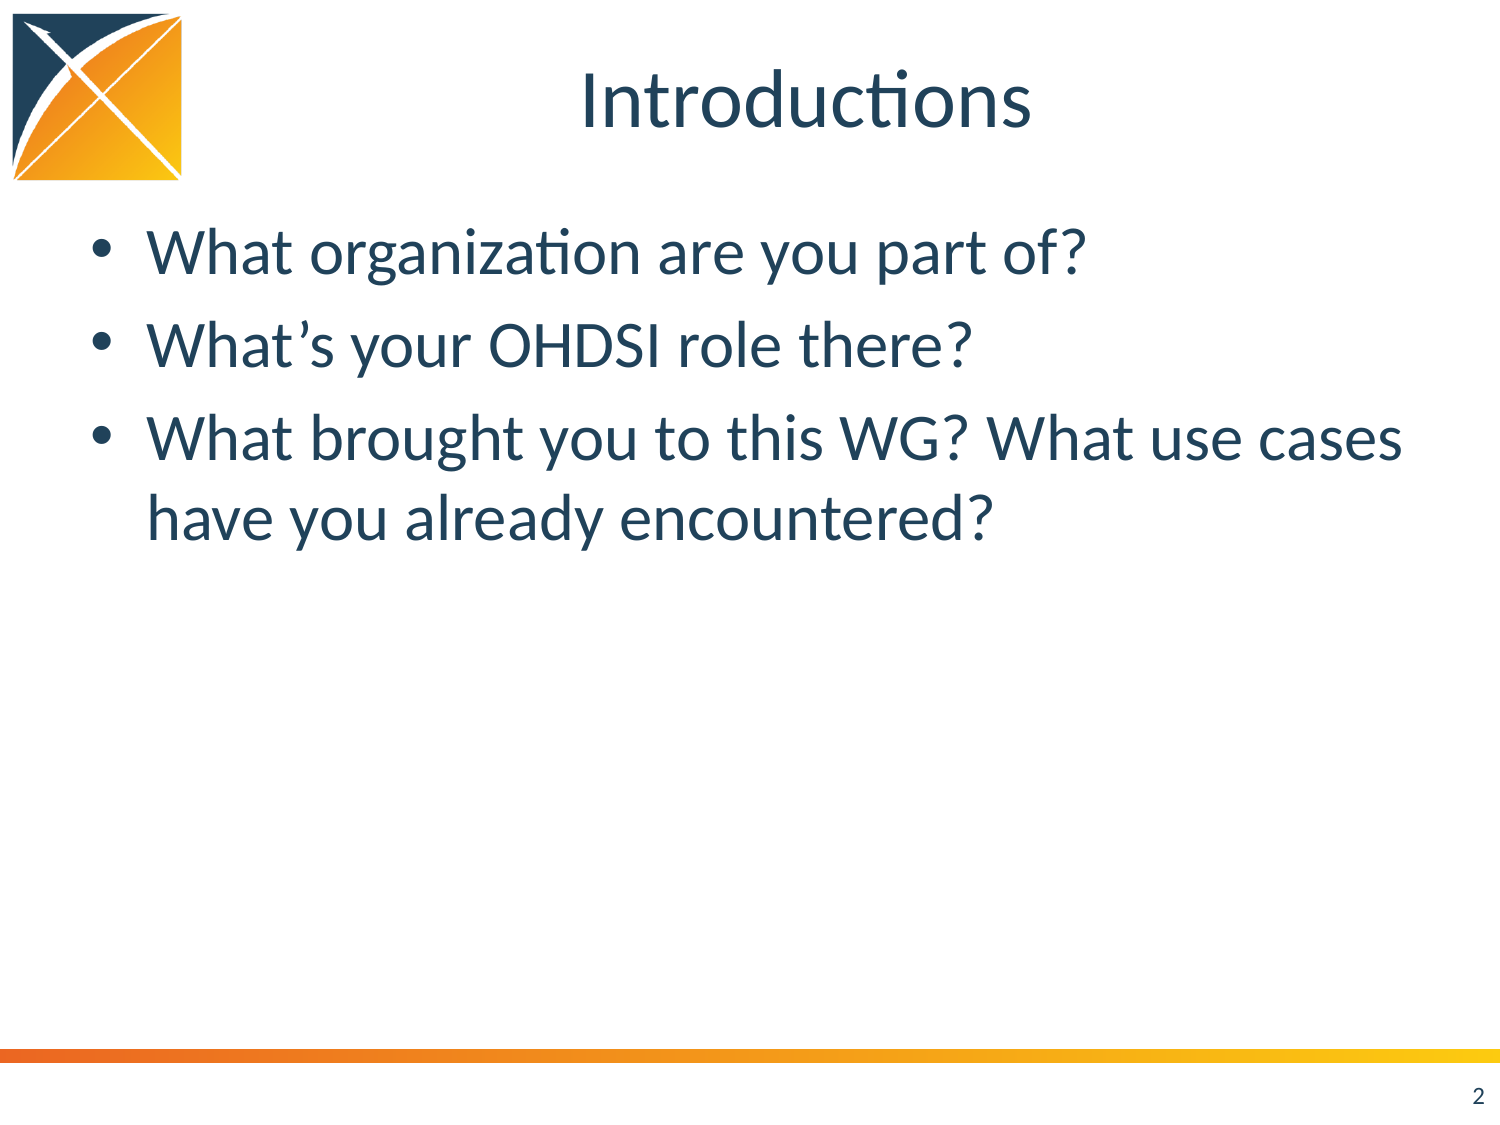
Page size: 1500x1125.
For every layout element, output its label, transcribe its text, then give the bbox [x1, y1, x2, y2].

slide_number 2 [1149, 1065, 1500, 1125]
picture [0, 0, 206, 200]
list What organization are you part of? What’s your OHDSI role there? What brought you to this WG? What use cases have you already encountered? [75, 200, 1425, 1005]
title Introductions [187, 24, 1425, 163]
